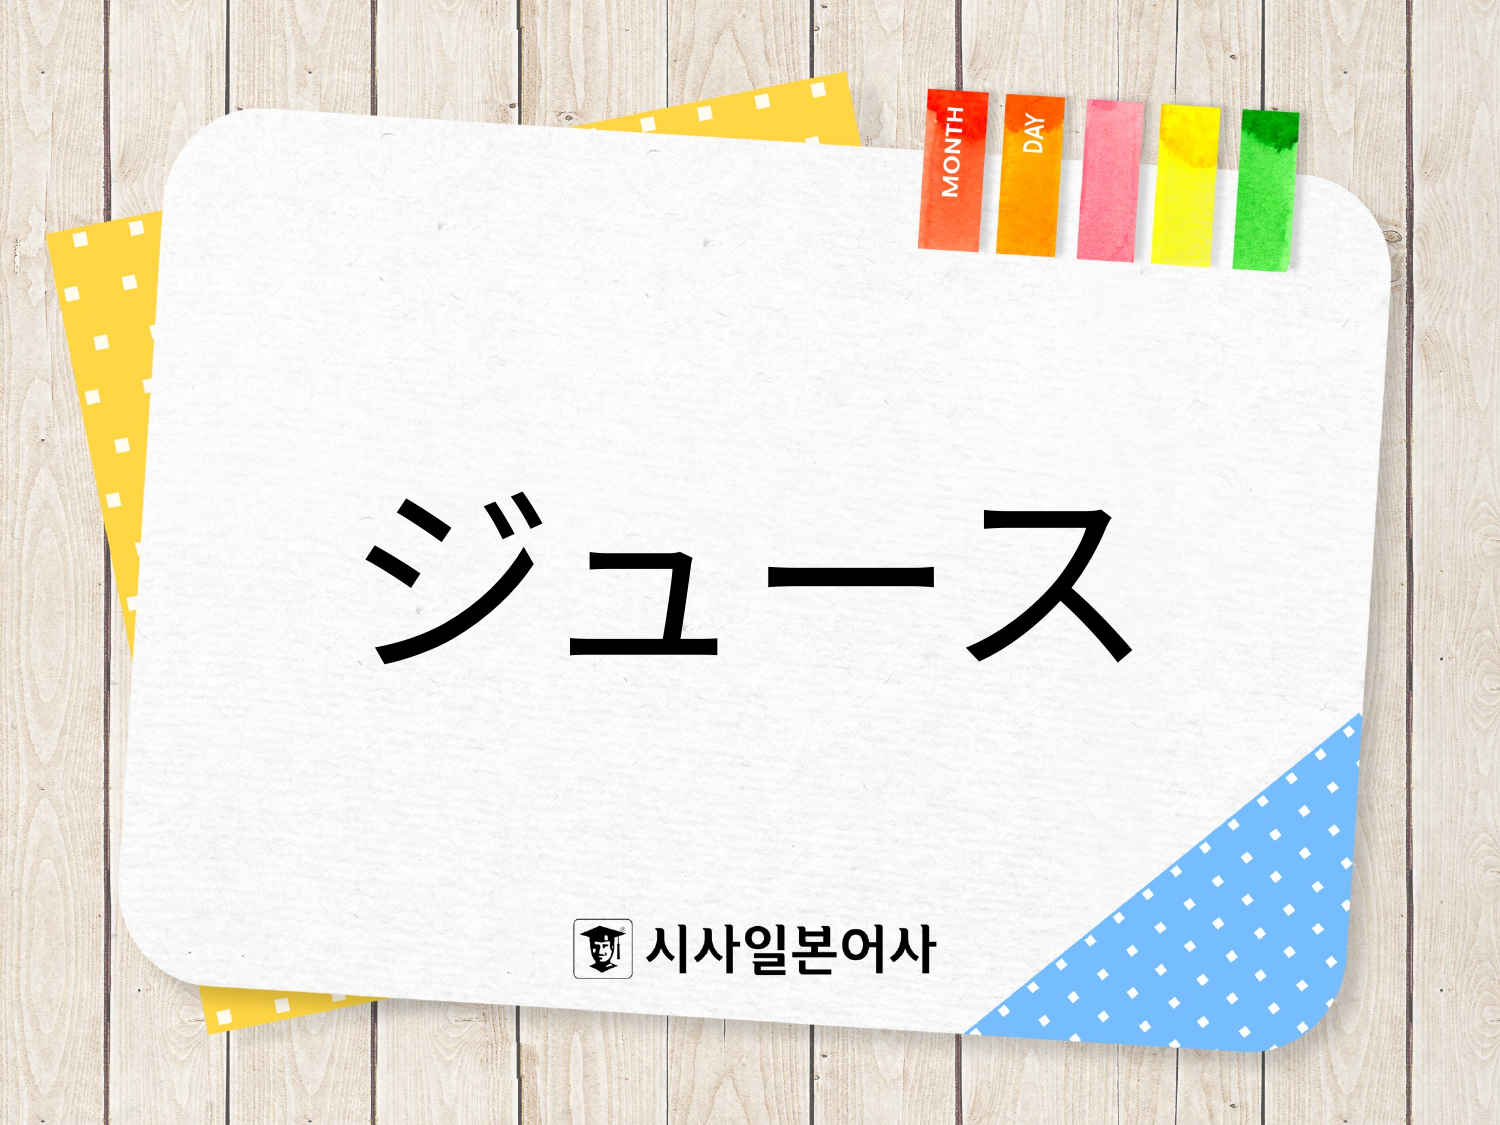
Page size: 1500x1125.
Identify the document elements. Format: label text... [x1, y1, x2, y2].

title ジュース [75, 338, 1425, 811]
picture [0, 0, 1500, 1125]
